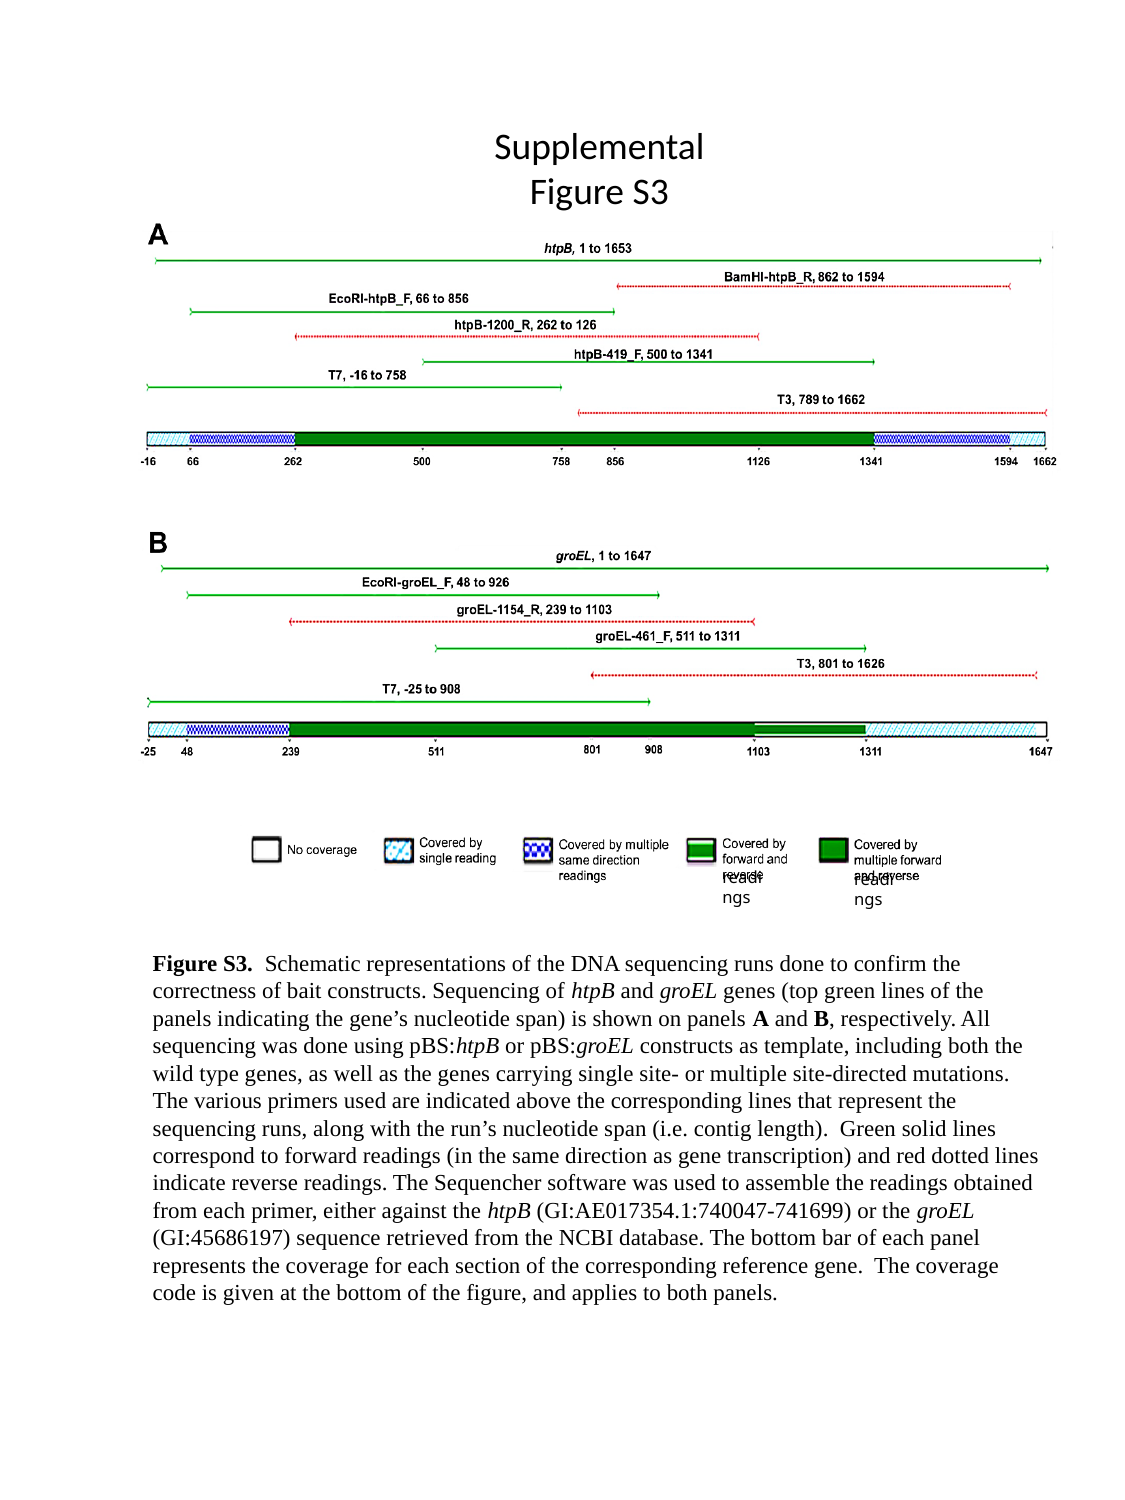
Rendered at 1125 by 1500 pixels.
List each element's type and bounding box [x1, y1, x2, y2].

text_box [137, 114, 1061, 1318]
